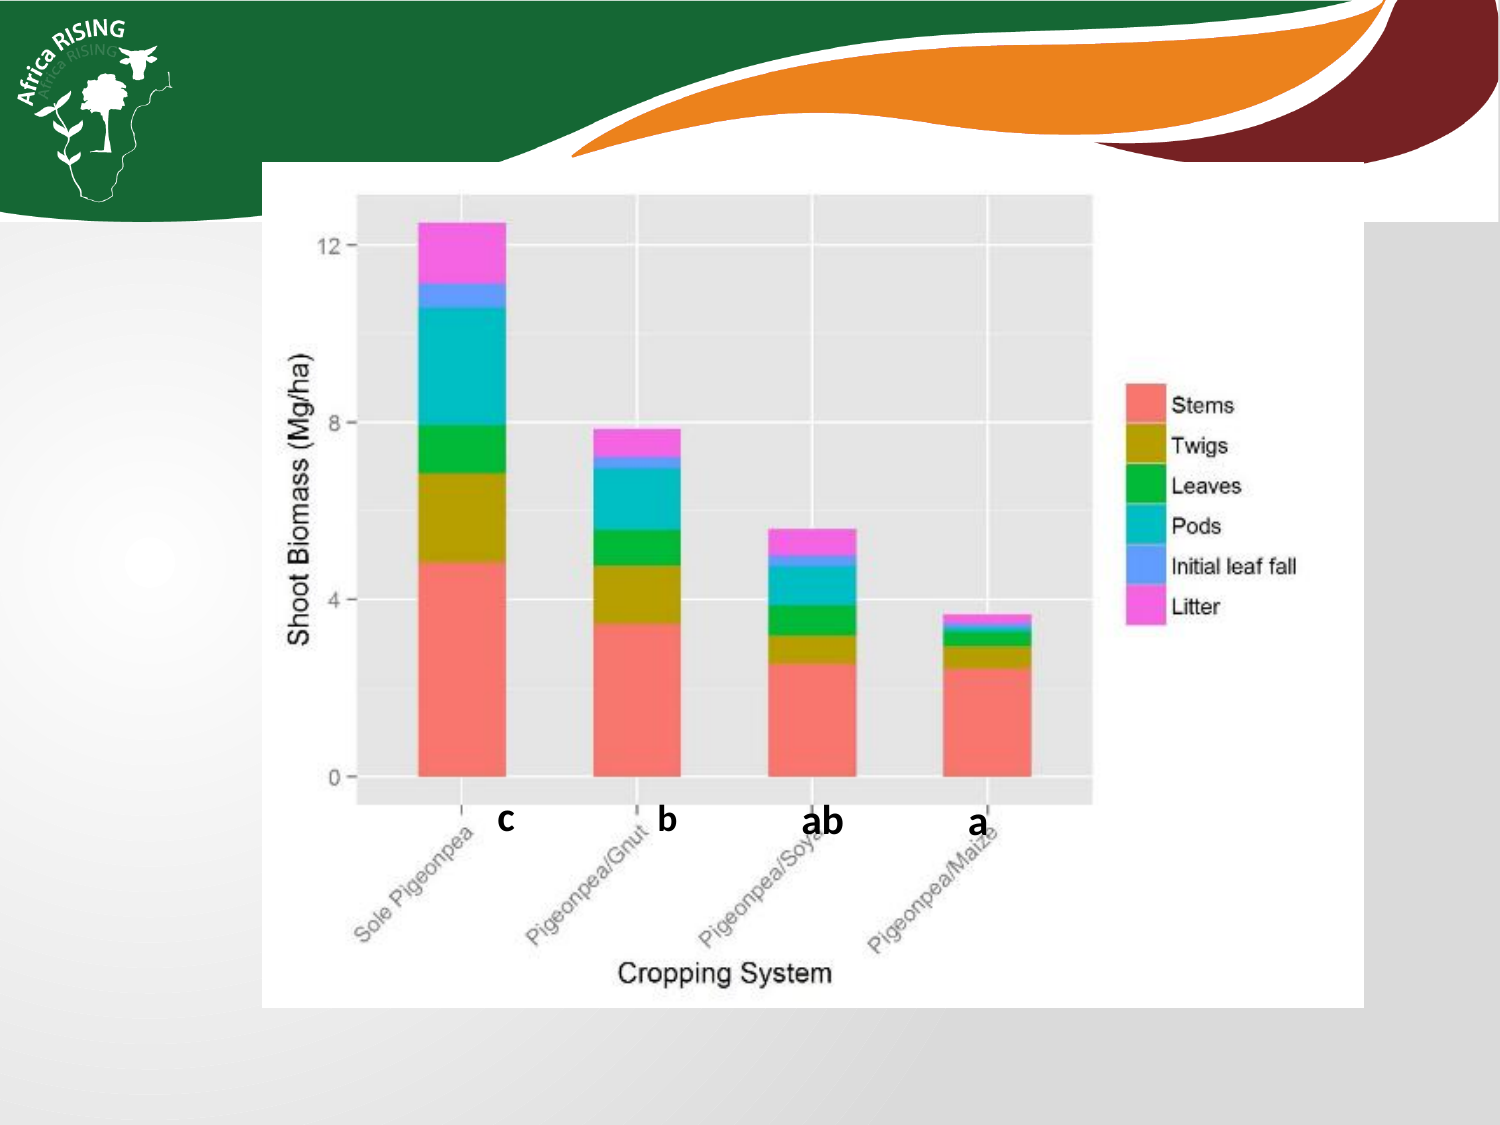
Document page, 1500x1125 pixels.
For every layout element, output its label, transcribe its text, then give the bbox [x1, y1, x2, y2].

picture [0, 0, 1499, 1009]
text_box Aboveground biomass of pigeonpea [324, 149, 1350, 155]
